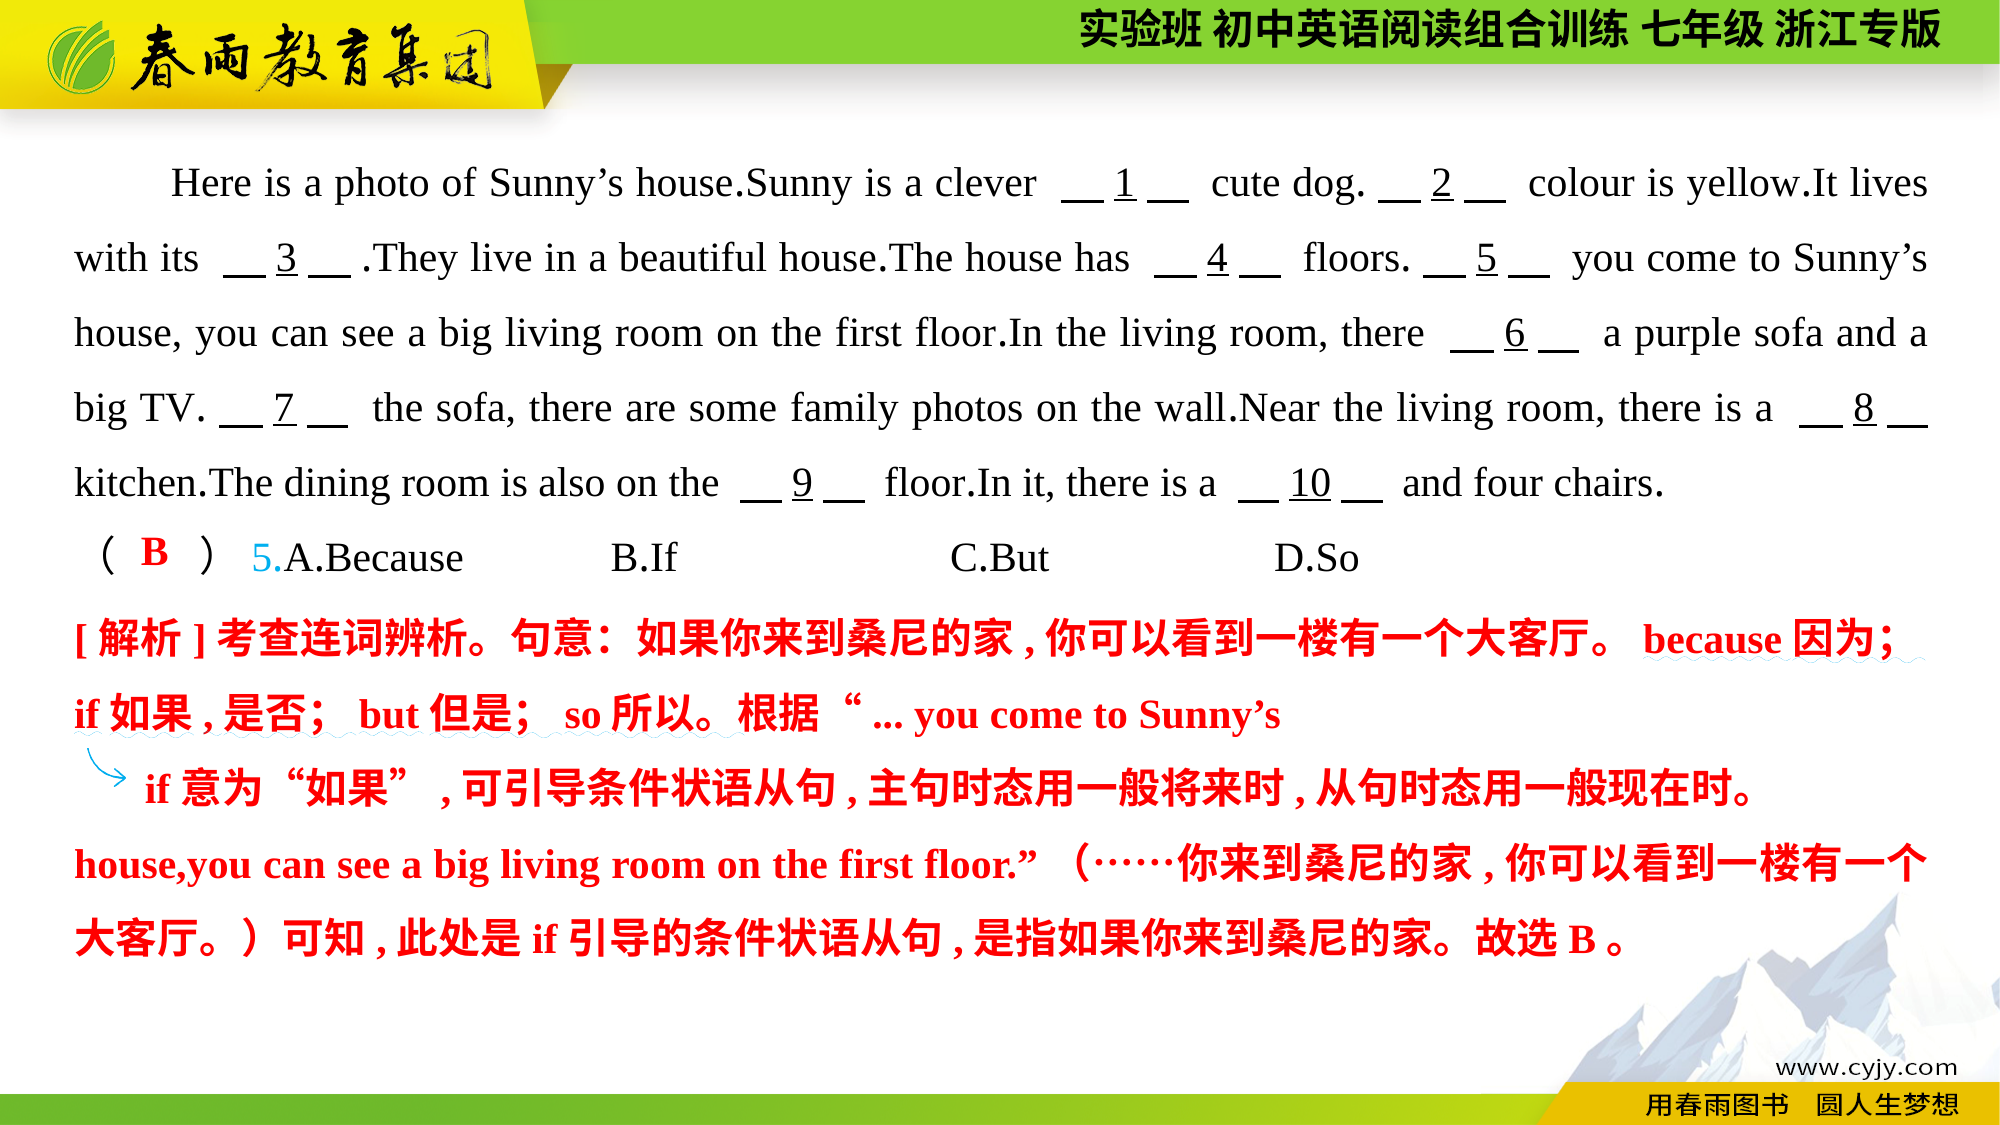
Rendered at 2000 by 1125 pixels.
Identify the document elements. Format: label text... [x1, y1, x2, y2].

text_box [解析]考查连词辨析。句意：如果你来到桑尼的家,你可以看到一楼有一个大客厅。because因为；if如果,是否；but但是；so所以。根据“... you come to Sunny’s if意为“如果”,可引导条件状语从句,主句时态用一般将来时,从句时态用一般现在时。 house,you can see a big living room on the first floor.”（……你来到桑尼的家,你可以看到一楼有一个大客厅。）可知,此处是if引导的条件状语从句,是指如果你来到桑尼的家。故选B。 [59, 579, 1944, 970]
text_box B [126, 516, 184, 579]
list Here is a photo of Sunny’s house.Sunny is a clever 1 cute dog. 2 colour is yellow.It lives with its 3 .They live in a beautiful house.The house has 4 floors. 5 you come to Sunny’s house, you can see a big living room on the first floor.In the living room, there 6 a purple sofa and a big TV. 7 the sofa, there are some family photos on the wall.Near the living room, there is a 8 kitchen.The dining room is also on the 9 floor.In it, there is a 10 and four chairs. （ ）5.A.Because B.If C.But D.So [59, 122, 1944, 579]
picture [0, 0, 2000, 1125]
